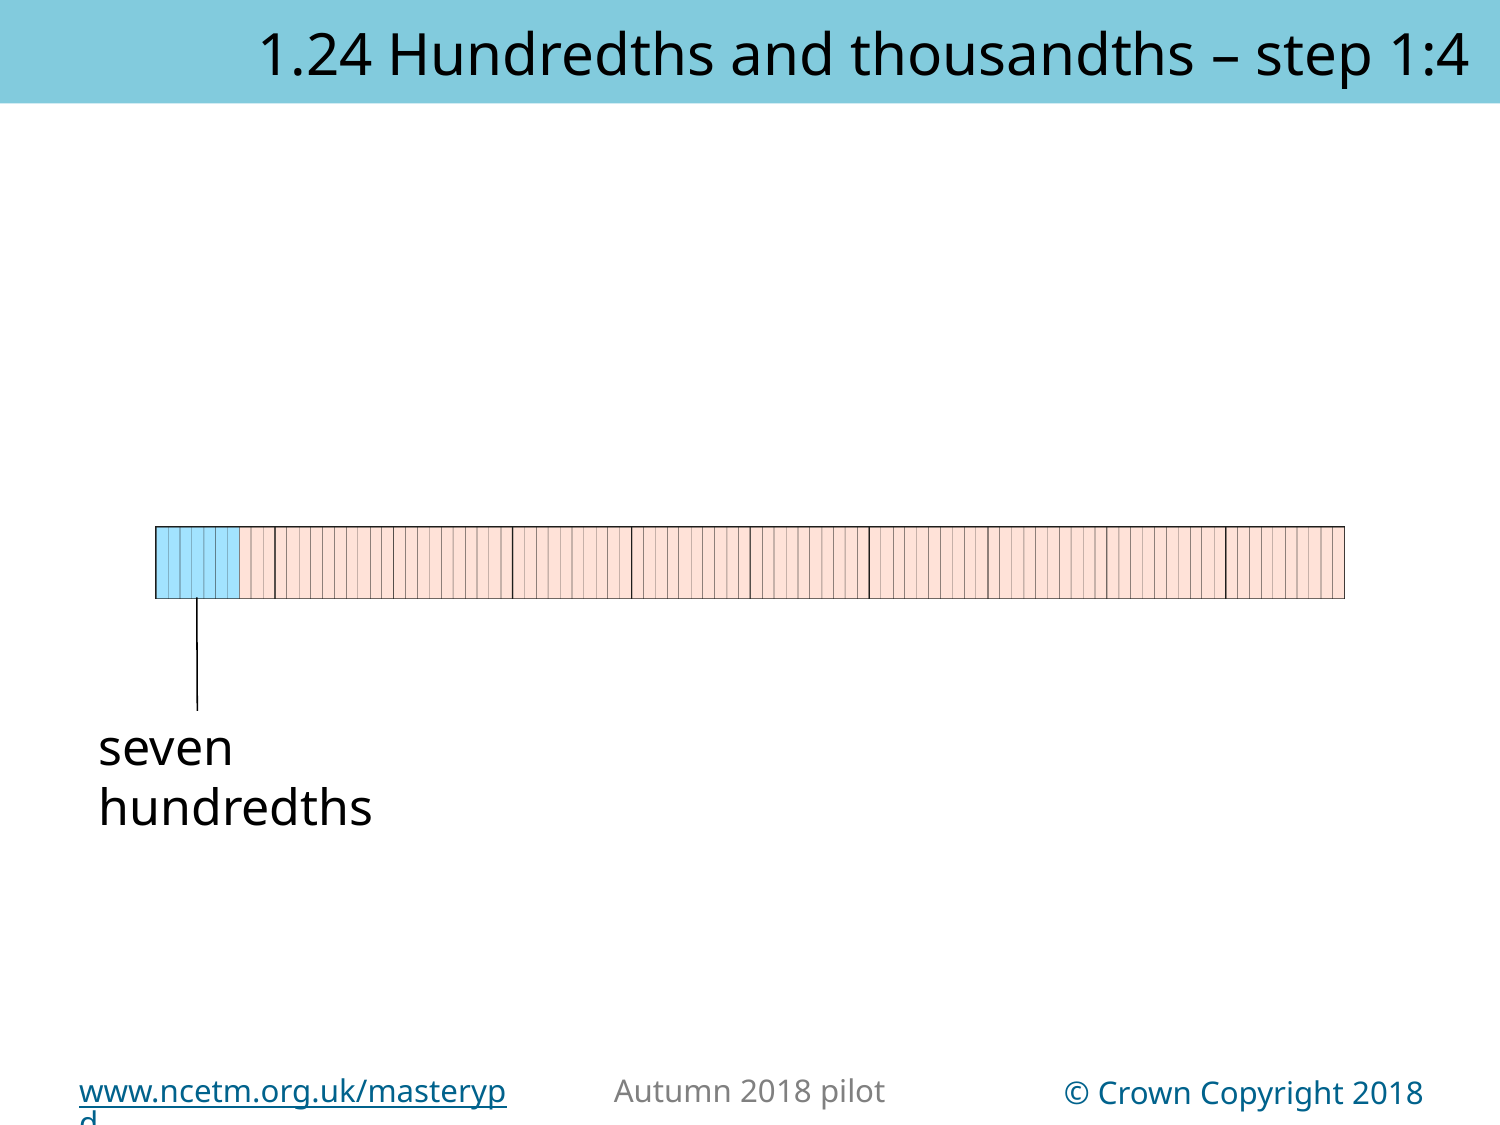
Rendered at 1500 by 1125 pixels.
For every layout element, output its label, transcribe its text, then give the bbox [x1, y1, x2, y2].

text_box seven hundredths [83, 708, 517, 844]
picture [154, 525, 1346, 599]
list 1.24 Hundredths and thousandths – step 1:4 [0, 0, 1500, 104]
